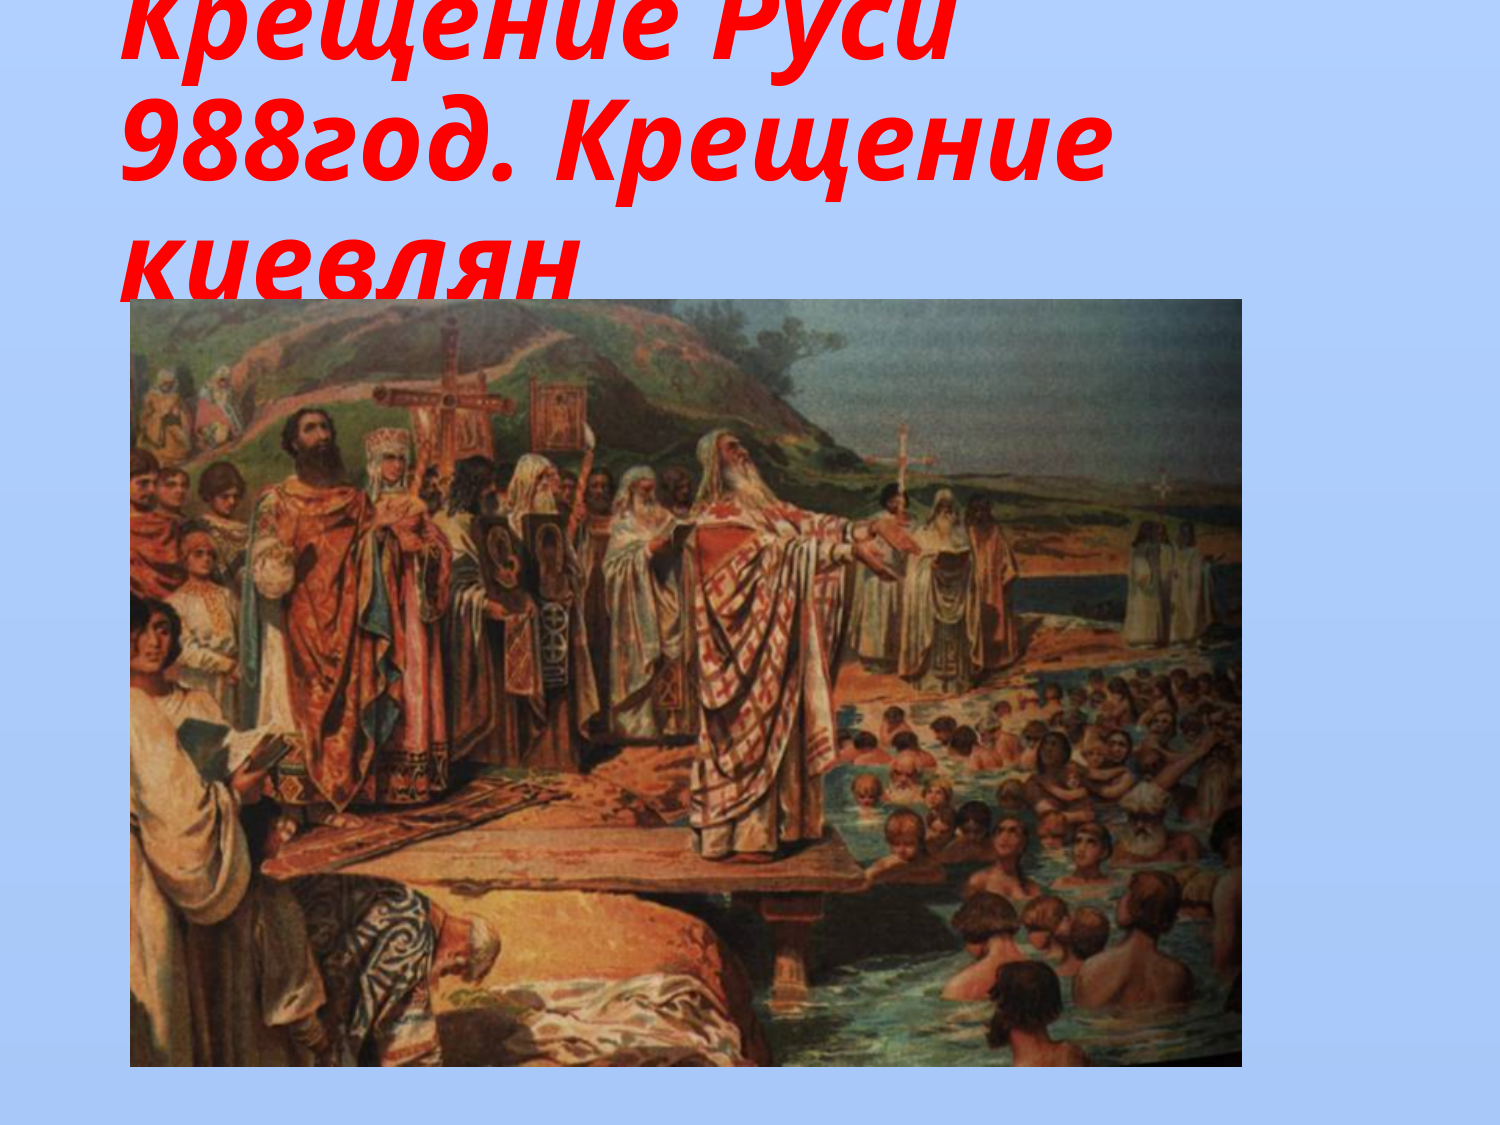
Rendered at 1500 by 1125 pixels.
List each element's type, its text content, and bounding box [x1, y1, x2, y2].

title Крещение Руси 988год. Крещение киевлян [103, 59, 1398, 229]
picture [130, 299, 1242, 1067]
